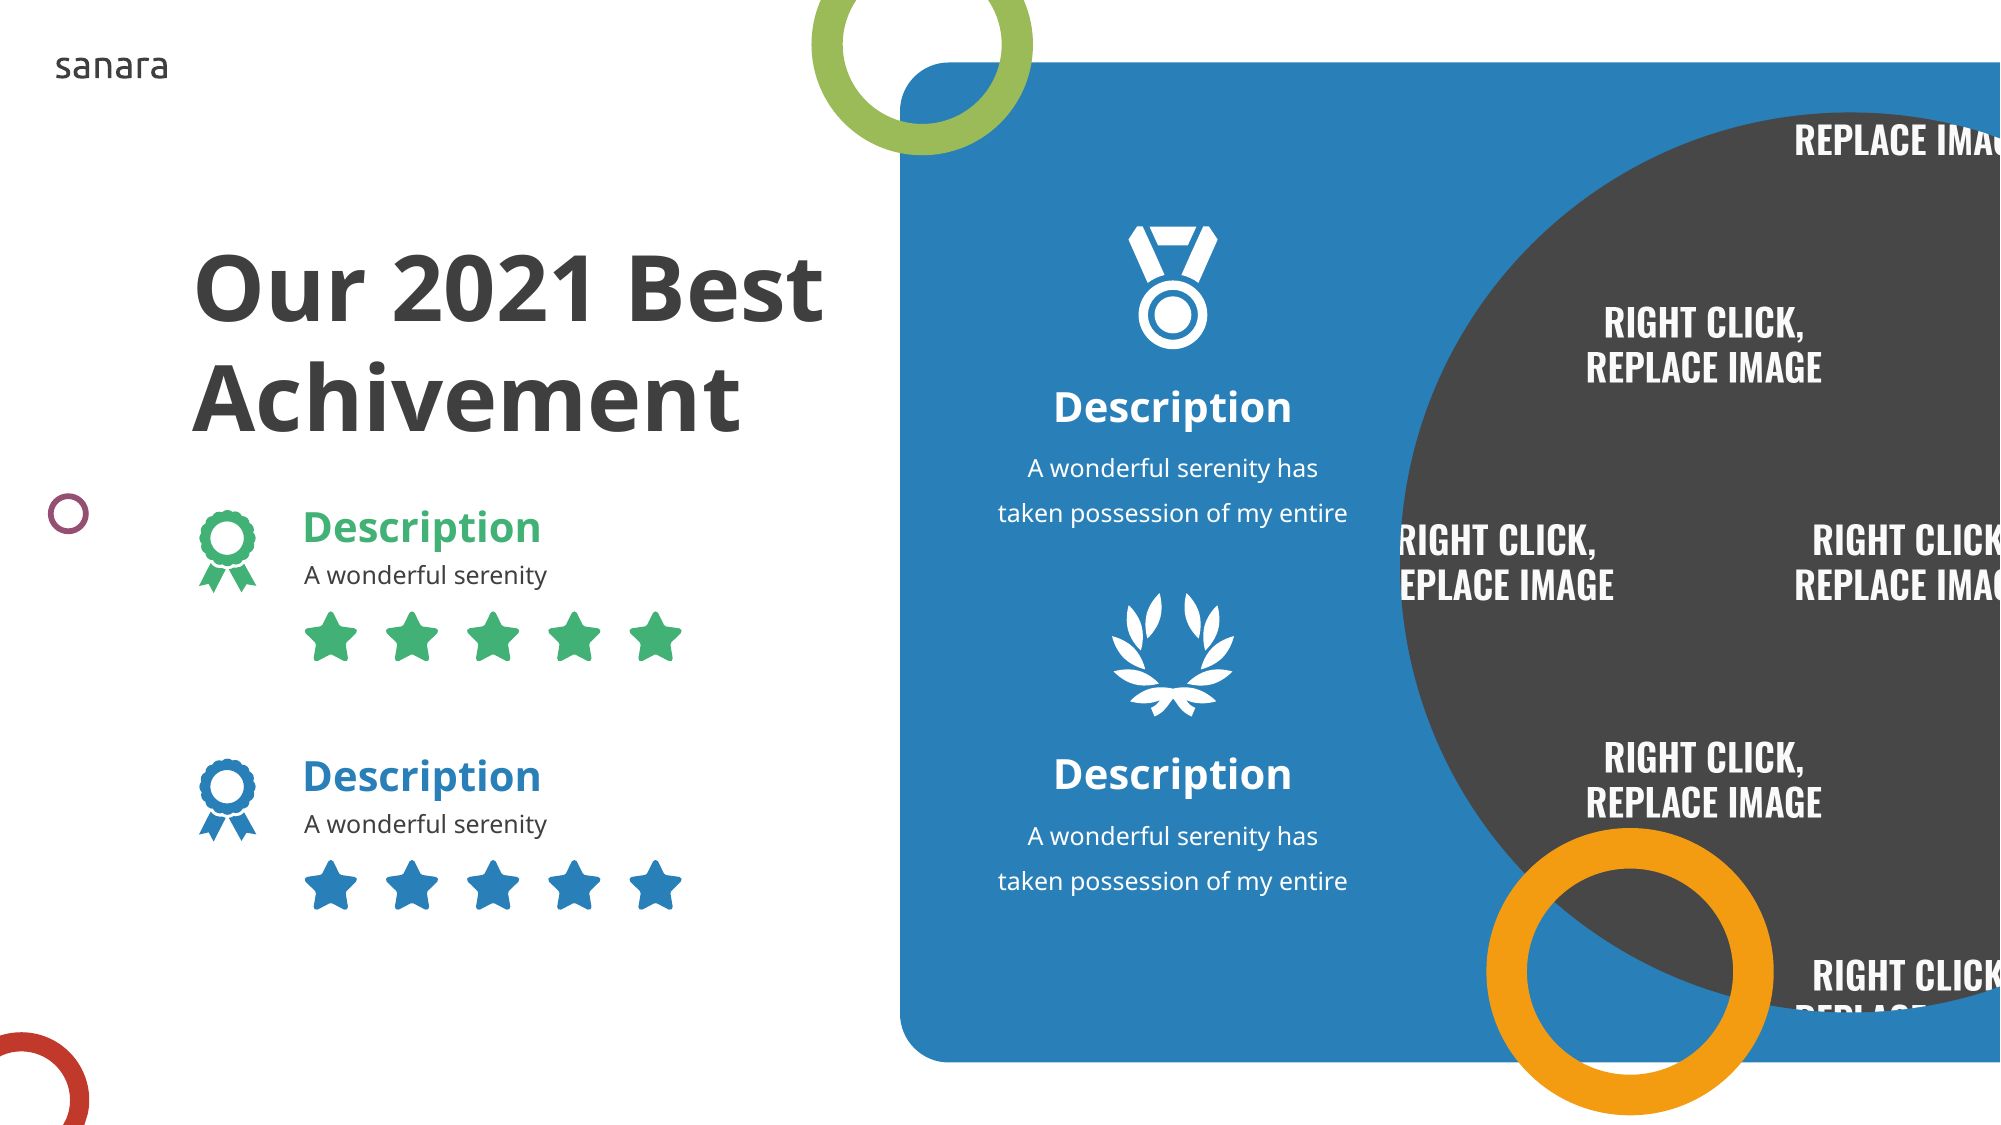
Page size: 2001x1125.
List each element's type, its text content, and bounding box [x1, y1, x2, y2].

text_box [1491, 1013, 1769, 1117]
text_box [304, 859, 682, 910]
text_box A wonderful serenity [289, 800, 567, 846]
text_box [304, 611, 682, 662]
title Our 2021 Best Achivement [177, 221, 871, 459]
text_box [198, 758, 256, 841]
text_box Description [287, 742, 565, 807]
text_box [1128, 226, 1218, 350]
text_box A wonderful serenity has taken possession of my entire [978, 430, 1368, 535]
text_box A wonderful serenity has taken possession of my entire [978, 797, 1368, 903]
text_box [810, 0, 1035, 157]
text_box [56, 57, 167, 79]
text_box A wonderful serenity [289, 552, 567, 597]
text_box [198, 509, 256, 593]
text_box [46, 492, 90, 536]
text_box [898, 61, 2000, 1064]
text_box Description [1016, 373, 1330, 430]
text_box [1111, 593, 1234, 717]
picture [1399, 112, 2000, 1013]
text_box Description [1016, 740, 1330, 797]
text_box [0, 1031, 91, 1125]
text_box Description [287, 493, 565, 559]
